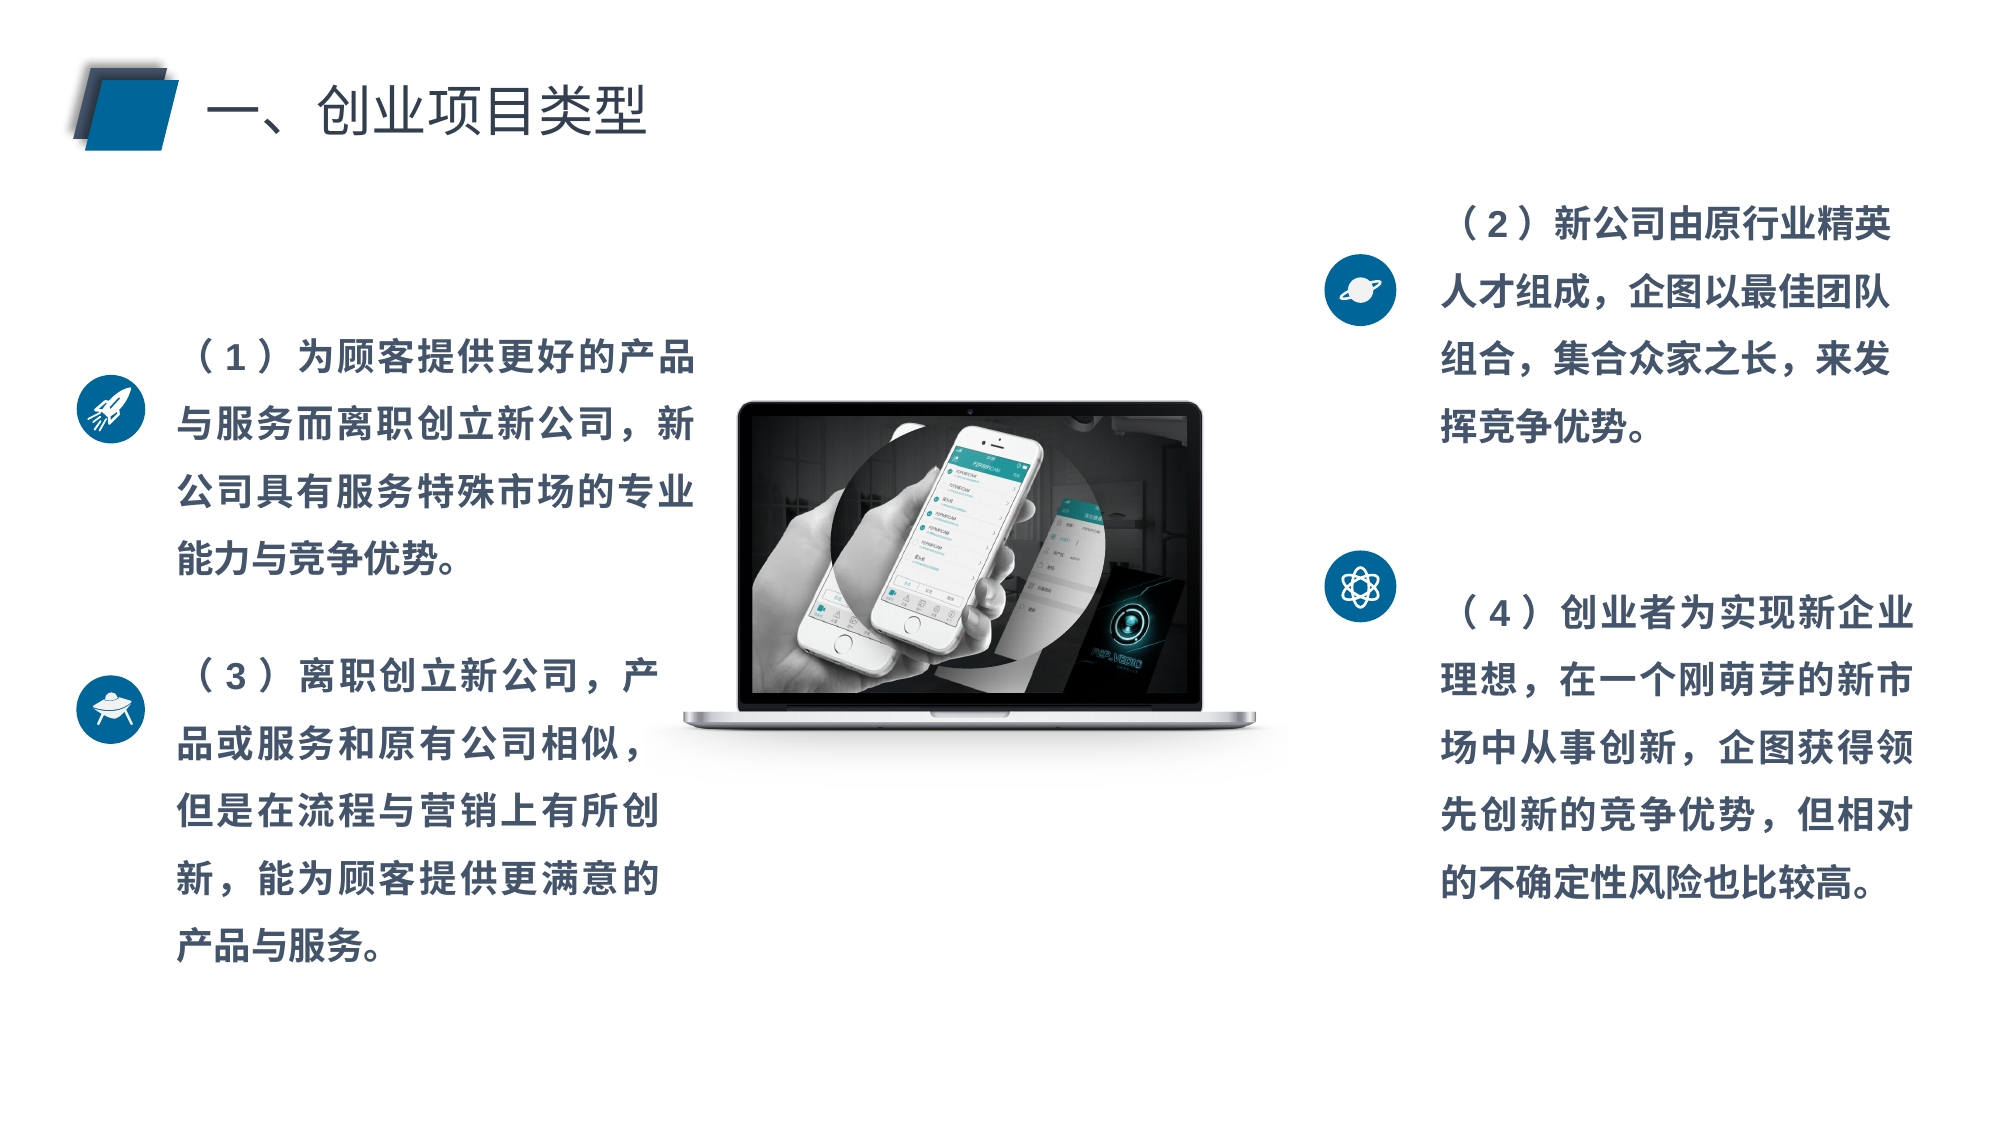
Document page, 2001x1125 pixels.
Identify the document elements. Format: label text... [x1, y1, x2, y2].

text_box 一、创业项目类型 [190, 68, 913, 150]
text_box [1338, 277, 1383, 303]
text_box [1323, 549, 1398, 624]
text_box （1）为顾客提供更好的产品与服务而离职创立新公司，新公司具有服务特殊市场的专业能力与竞争优势。 [161, 302, 711, 588]
text_box （2）新公司由原行业精英人才组成，企图以最佳团队组合，集合众家之长，来发挥竞争优势。 [1426, 170, 1930, 456]
text_box （3）离职创立新公司，产品或服务和原有公司相似，但是在流程与营销上有所创新，能为顾客提供更满意的产品与服务。 [161, 622, 676, 975]
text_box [73, 68, 179, 151]
text_box [75, 674, 146, 745]
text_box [752, 416, 1188, 693]
picture [645, 400, 1288, 788]
text_box （4）创业者为实现新企业理想，在一个刚萌芽的新市场中从事创新，企图获得领先创新的竞争优势，但相对的不确定性风险也比较高。 [1426, 558, 1930, 912]
text_box [1323, 253, 1398, 328]
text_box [87, 387, 132, 432]
text_box [75, 373, 147, 445]
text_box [92, 692, 134, 725]
text_box [1341, 566, 1380, 609]
